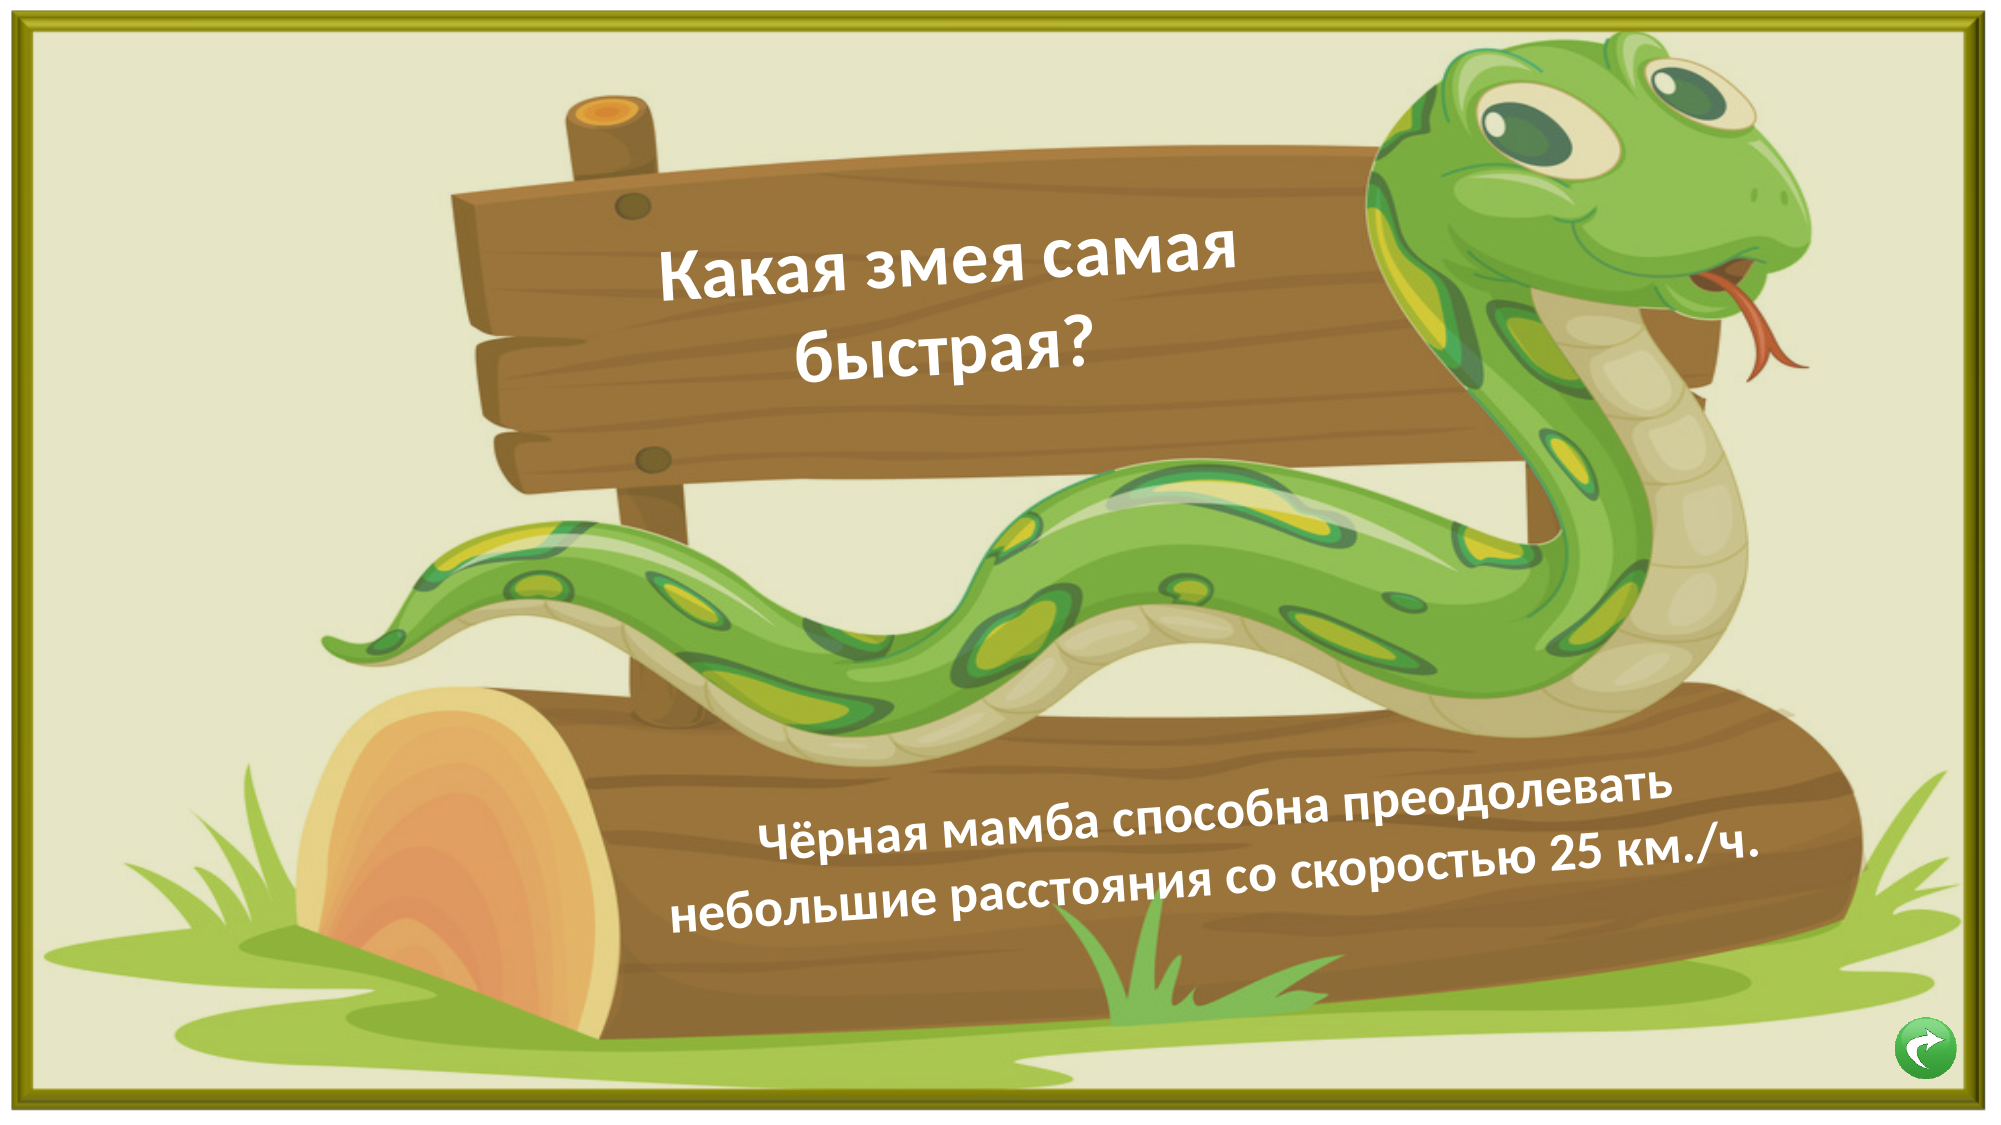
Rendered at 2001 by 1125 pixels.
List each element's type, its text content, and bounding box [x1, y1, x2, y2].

text_box Чёрная мамба способна преодолевать небольшие расстояния со скоростью 25 км./ч. [609, 724, 1827, 955]
text_box Какая змея самая быстрая? [494, 176, 1392, 423]
picture [0, 0, 2001, 1125]
